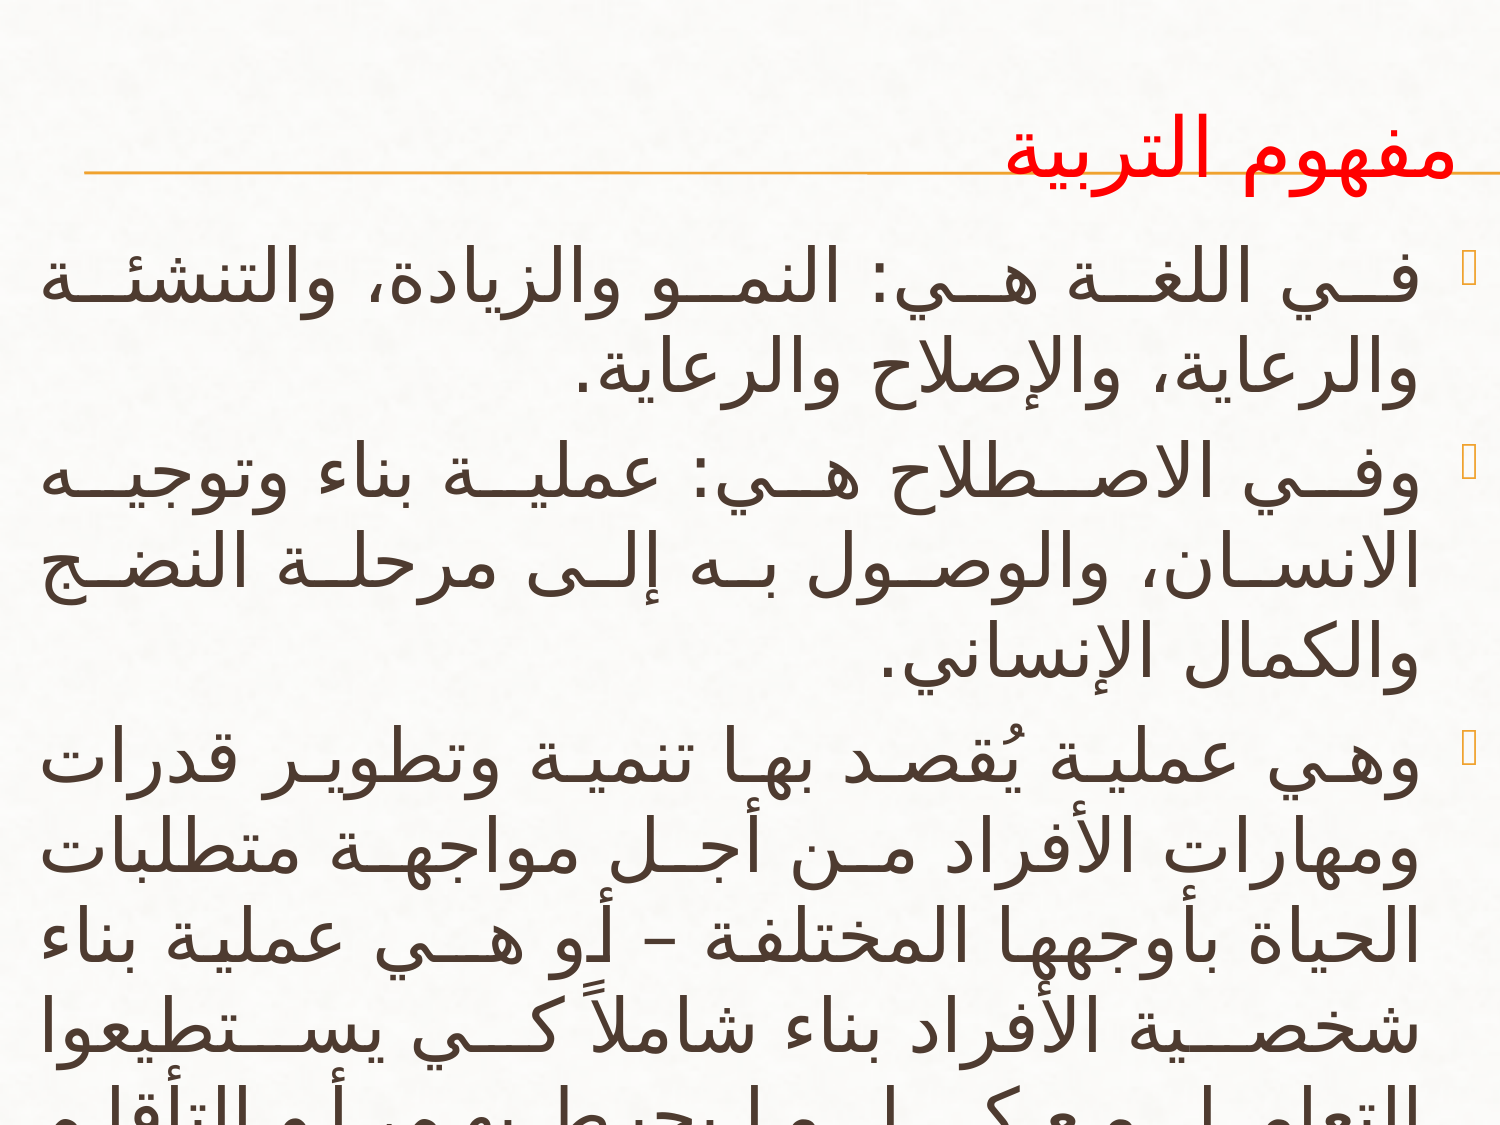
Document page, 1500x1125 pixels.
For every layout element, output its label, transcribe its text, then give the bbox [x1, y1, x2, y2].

list في اللغة هي: النمو والزيادة، والتنشئة والرعاية، والإصلاح والرعاية. وفي الاصطلاح هي: عملية بناء وتوجيه الانسان، والوصول به إلى مرحلة النضج والكمال الإنساني. وهي عملية يُقصد بها تنمية وتطوير قدرات ومهارات الأفراد من أجل مواجهة متطلبات الحياة بأوجهها المختلفة – أو هــي عملية بناء شخصية الأفراد بناء شاملاً كي يستطيعوا التعامـل مع كـــل ما يحيط بهم، أو التأقلم والتكــيــف مع البيــئــة التي يعيشون بها – وتكون التربية للفرد والمجتمع. [23, 220, 1495, 1083]
title مفهوم التربية [50, 75, 1475, 213]
